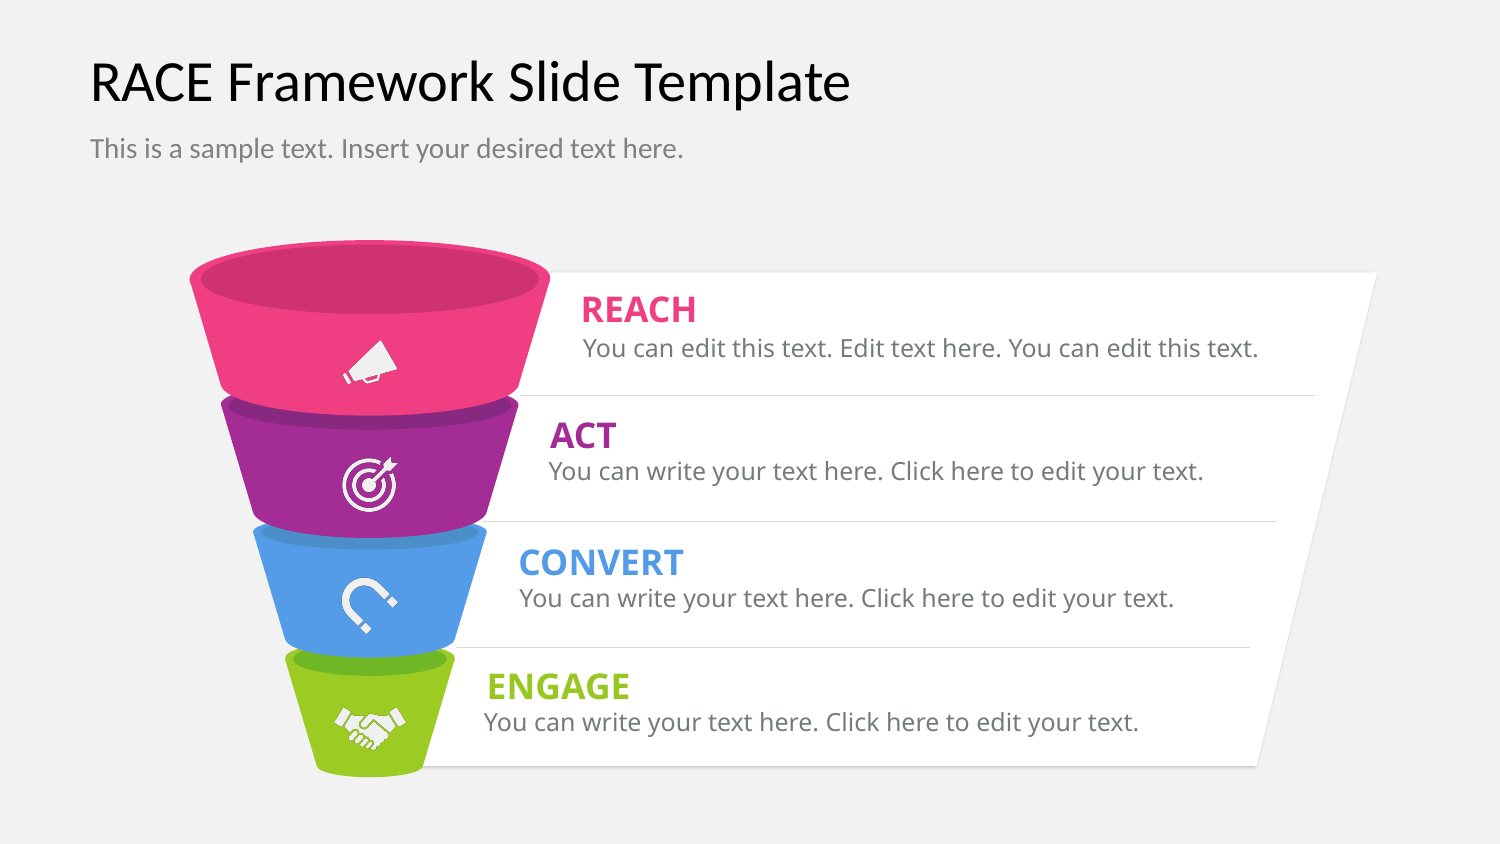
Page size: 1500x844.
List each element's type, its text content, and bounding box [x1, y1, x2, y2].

picture [336, 329, 403, 396]
text_box You can write your text here. Click here to edit your text. [555, 582, 1247, 633]
text_box REACH [580, 287, 706, 330]
picture [330, 688, 410, 768]
list This is a sample text. Insert your desired text here. [75, 121, 1425, 185]
text_box ENGAGE [555, 664, 639, 706]
text_box [555, 272, 1378, 766]
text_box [189, 239, 551, 778]
picture [338, 574, 402, 638]
text_box You can write your text here. Click here to edit your text. [555, 706, 1215, 757]
text_box You can write your text here. Click here to edit your text. [555, 455, 1288, 506]
text_box ACT [555, 413, 629, 455]
title RACE Framework Slide Template [75, 33, 1425, 121]
text_box CONVERT [555, 539, 693, 582]
text_box You can edit this text. Edit text here. You can edit this text. [582, 332, 1279, 383]
picture [336, 450, 404, 518]
